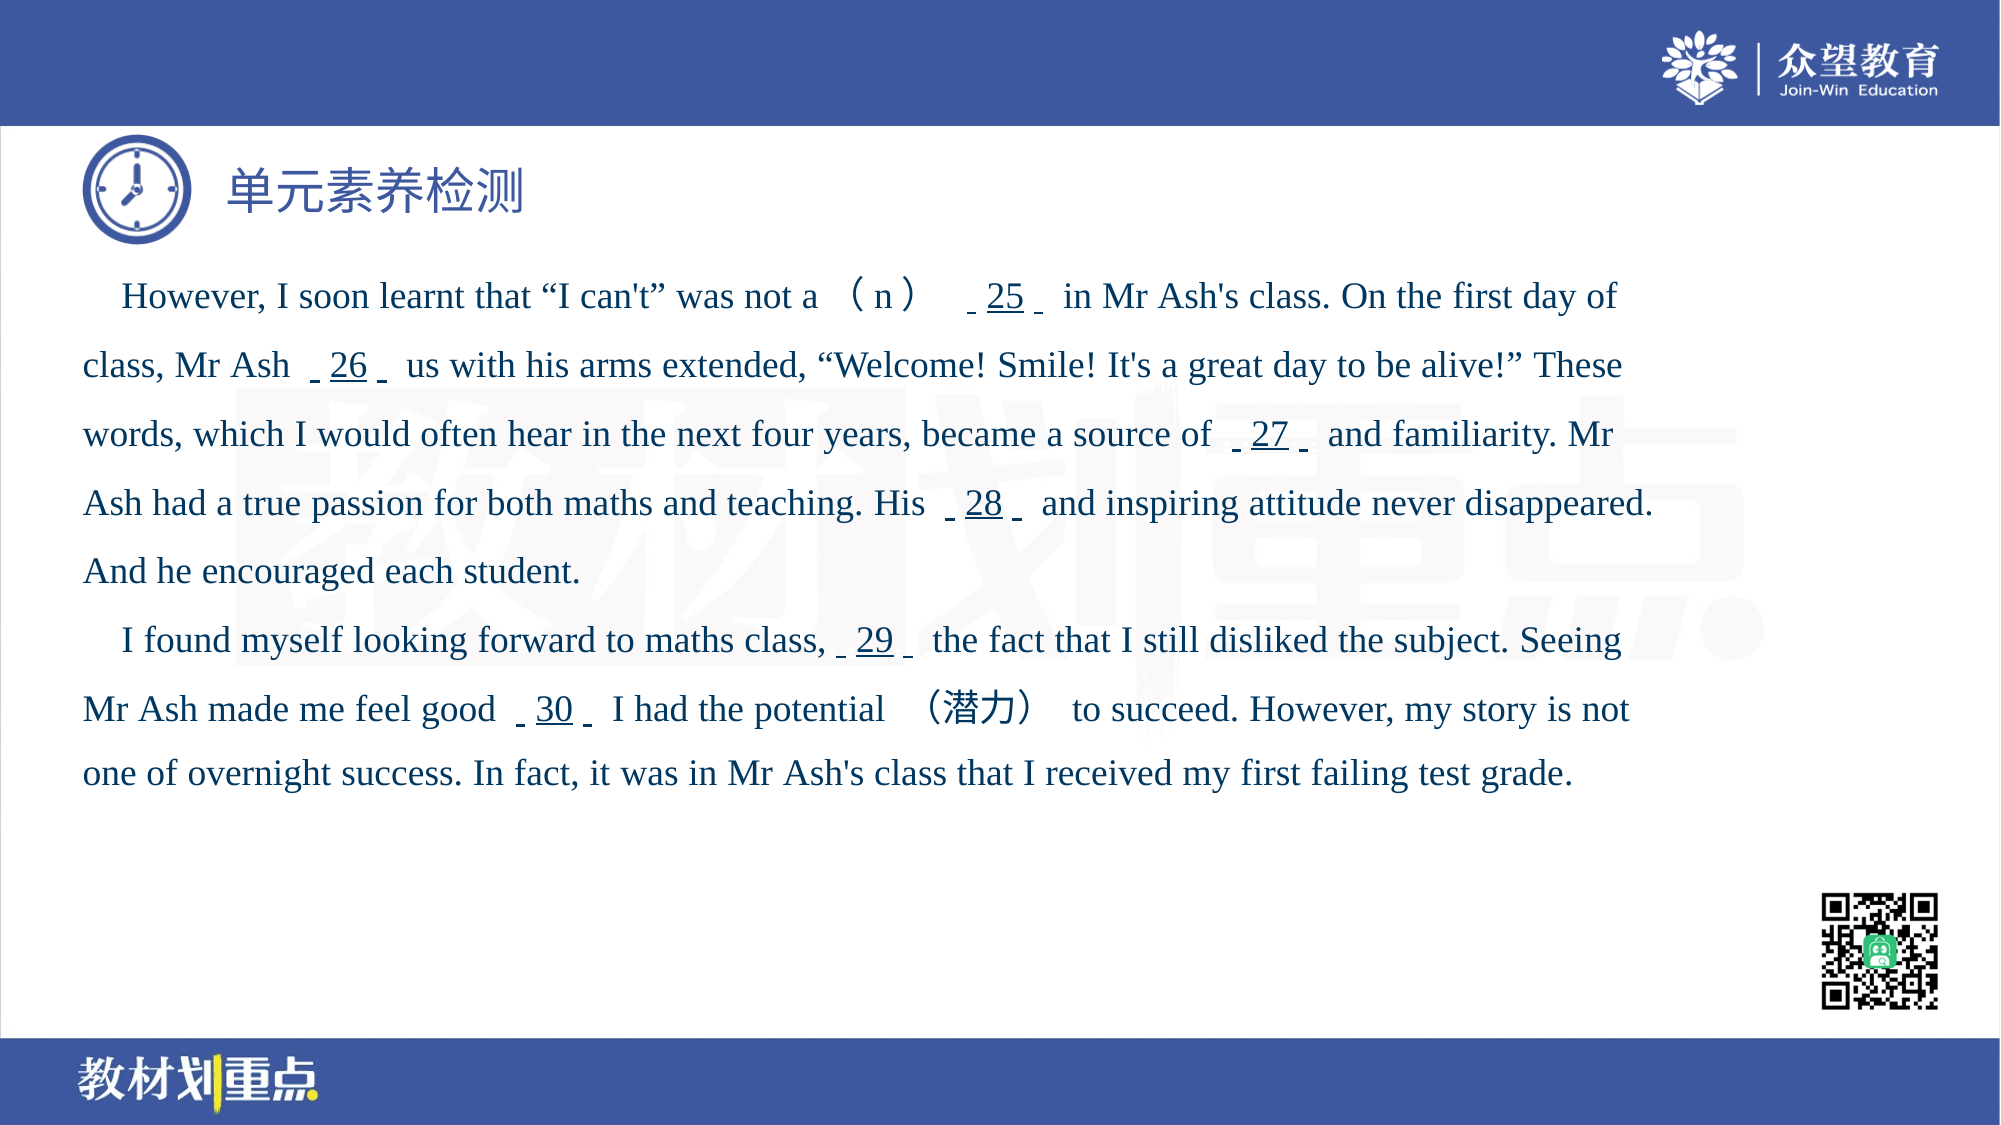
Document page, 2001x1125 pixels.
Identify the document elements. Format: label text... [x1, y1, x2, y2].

text_box However, I soon learnt that “I can't” was not a（n） . .25. . in Mr Ash's class. On the first day of class, Mr Ash . .26. . us with his arms extended, “Welcome! Smile! It's a great day to be alive!” These words, which I would often hear in the next four years, became a source of . .27. . and familiarity. Mr Ash had a true passion for both maths and teaching. His . .28. . and inspiring attitude never disappeared. And he encouraged each student. I found myself looking forward to maths class,. .29. . the fact that I still disliked the subject. Seeing Mr Ash made me feel good . .30. . I had the potential （潜力） to succeed. However, my story is not one of overnight success. In fact, it was in Mr Ash's class that I received my first failing test grade. [82, 247, 1817, 787]
picture [0, 0, 2000, 1125]
